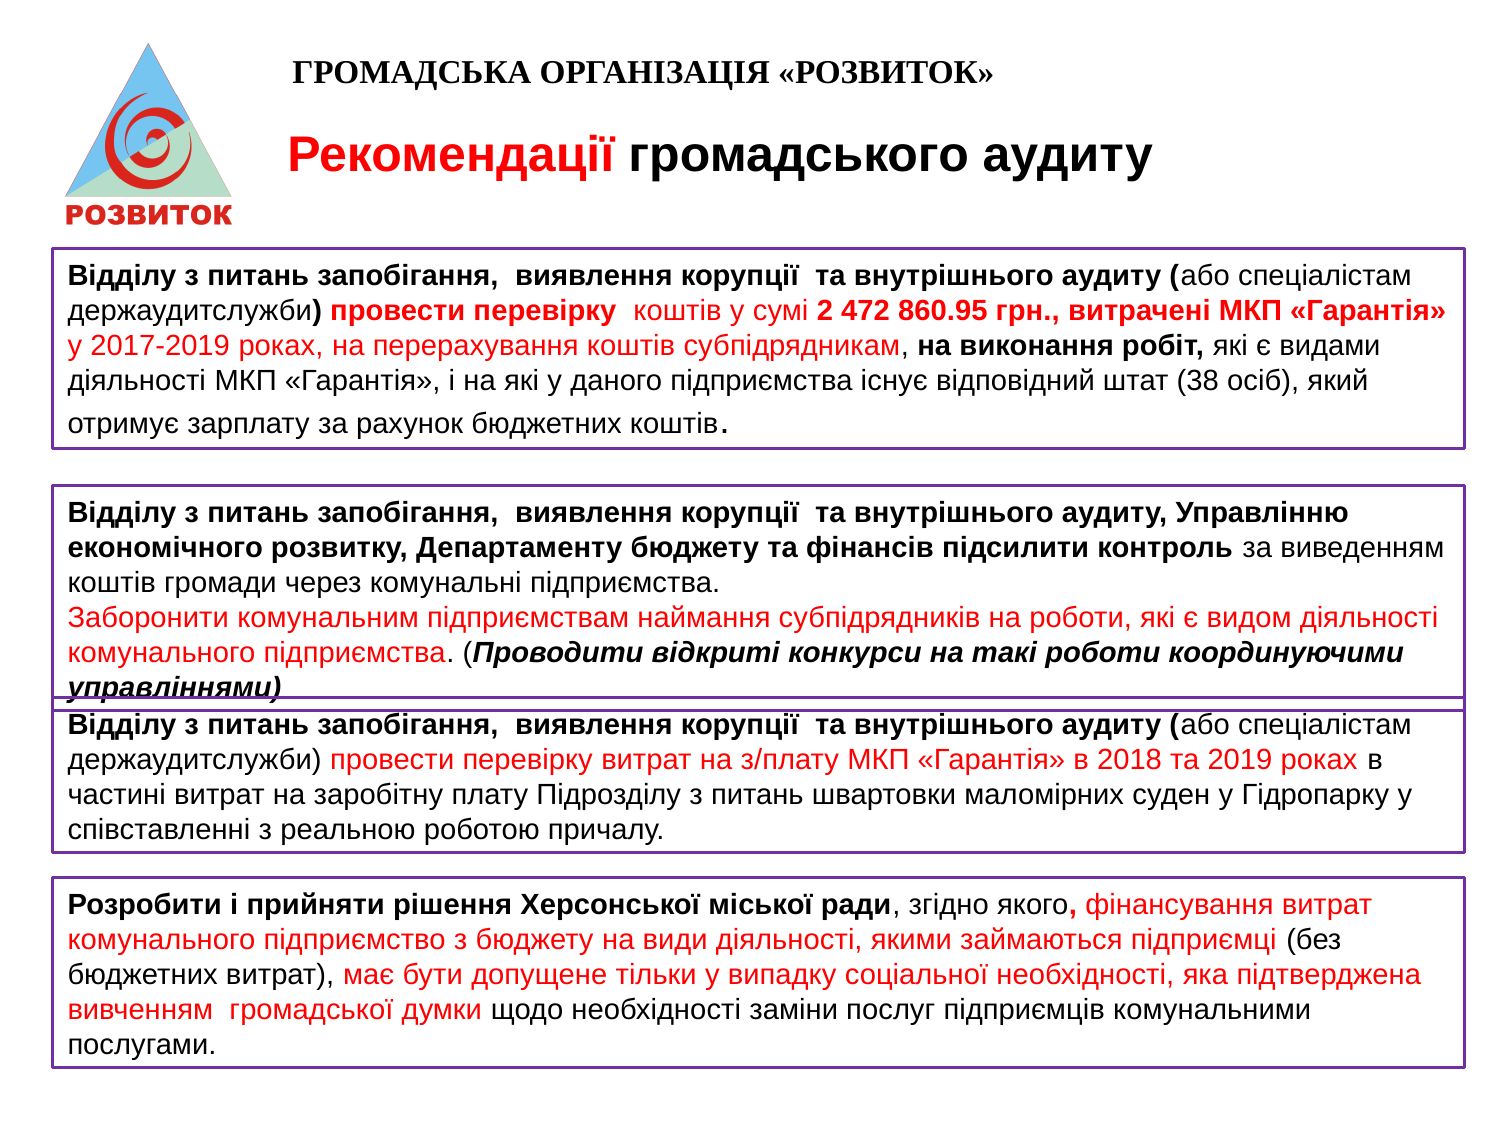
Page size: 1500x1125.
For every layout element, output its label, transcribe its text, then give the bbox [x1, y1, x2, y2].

text_box Відділу з питань запобігання, виявлення корупції та внутрішнього аудиту (або спеціалістам держаудитслужби) провести перевірку витрат на з/плату МКП «Гарантія» в 2018 та 2019 роках в частині витрат на заробітну плату Підрозділу з питань швартовки маломірних суден у Гідропарку у співставленні з реальною роботою причалу. [52, 697, 1465, 853]
subtitle Рекомендації громадського аудиту [272, 114, 1495, 225]
text_box ГРОМАДСЬКА ОРГАНІЗАЦІЯ «РОЗВИТОК» [277, 37, 1341, 90]
text_box Розробити і прийняти рішення Херсонської міської ради, згідно якого, фінансування витрат комунального підприємство з бюджету на види діяльності, якими займаються підприємці (без бюджетних витрат), має бути допущене тільки у випадку соціальної необхідності, яка підтверджена вивченням громадської думки щодо необхідності заміни послуг підприємців комунальними послугами. [52, 877, 1465, 1068]
text_box Відділу з питань запобігання, виявлення корупції та внутрішнього аудиту (або спеціалістам держаудитслужби) провести перевірку коштів у сумі 2 472 860.95 грн., витрачені МКП «Гарантія» у 2017-2019 роках, на перерахування коштів субпідрядникам, на виконання робіт, які є видами діяльності МКП «Гарантія», і на які у даного підприємства існує відповідний штат (38 осіб), який отримує зарплату за рахунок бюджетних коштів. [52, 248, 1465, 449]
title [64, 42, 232, 225]
text_box Відділу з питань запобігання, виявлення корупції та внутрішнього аудиту, Управлінню економічного розвитку, Департаменту бюджету та фінансів підсилити контроль за виведенням коштів громади через комунальні підприємства. Заборонити комунальним підприємствам наймання субпідрядників на роботи, які є видом діяльності комунального підприємства. (Проводити відкриті конкурси на такі роботи координуючими управліннями) [52, 485, 1465, 697]
